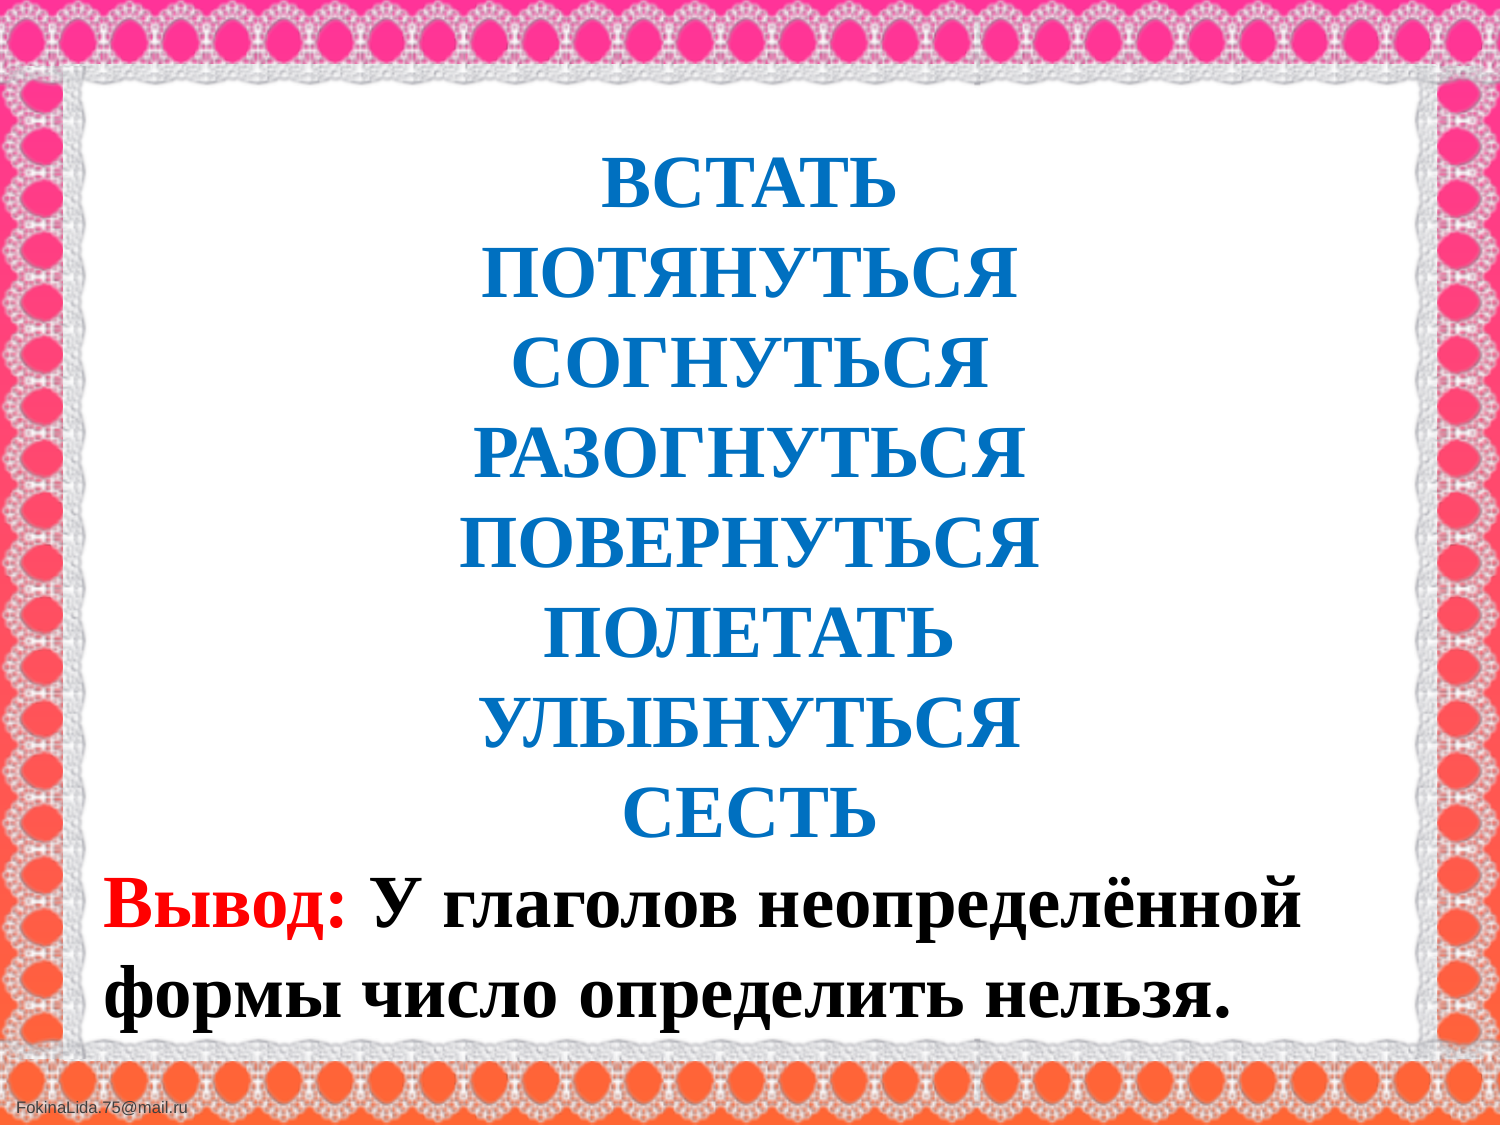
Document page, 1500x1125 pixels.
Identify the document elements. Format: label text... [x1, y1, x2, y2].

picture [0, 0, 1500, 1125]
text_box ВСТАТЬ ПОТЯНУТЬСЯ СОГНУТЬСЯ РАЗОГНУТЬСЯ ПОВЕРНУТЬСЯ ПОЛЕТАТЬ УЛЫБНУТЬСЯ СЕСТЬ Вывод: У глаголов неопределённой формы число определить нельзя. [88, 125, 1412, 1041]
